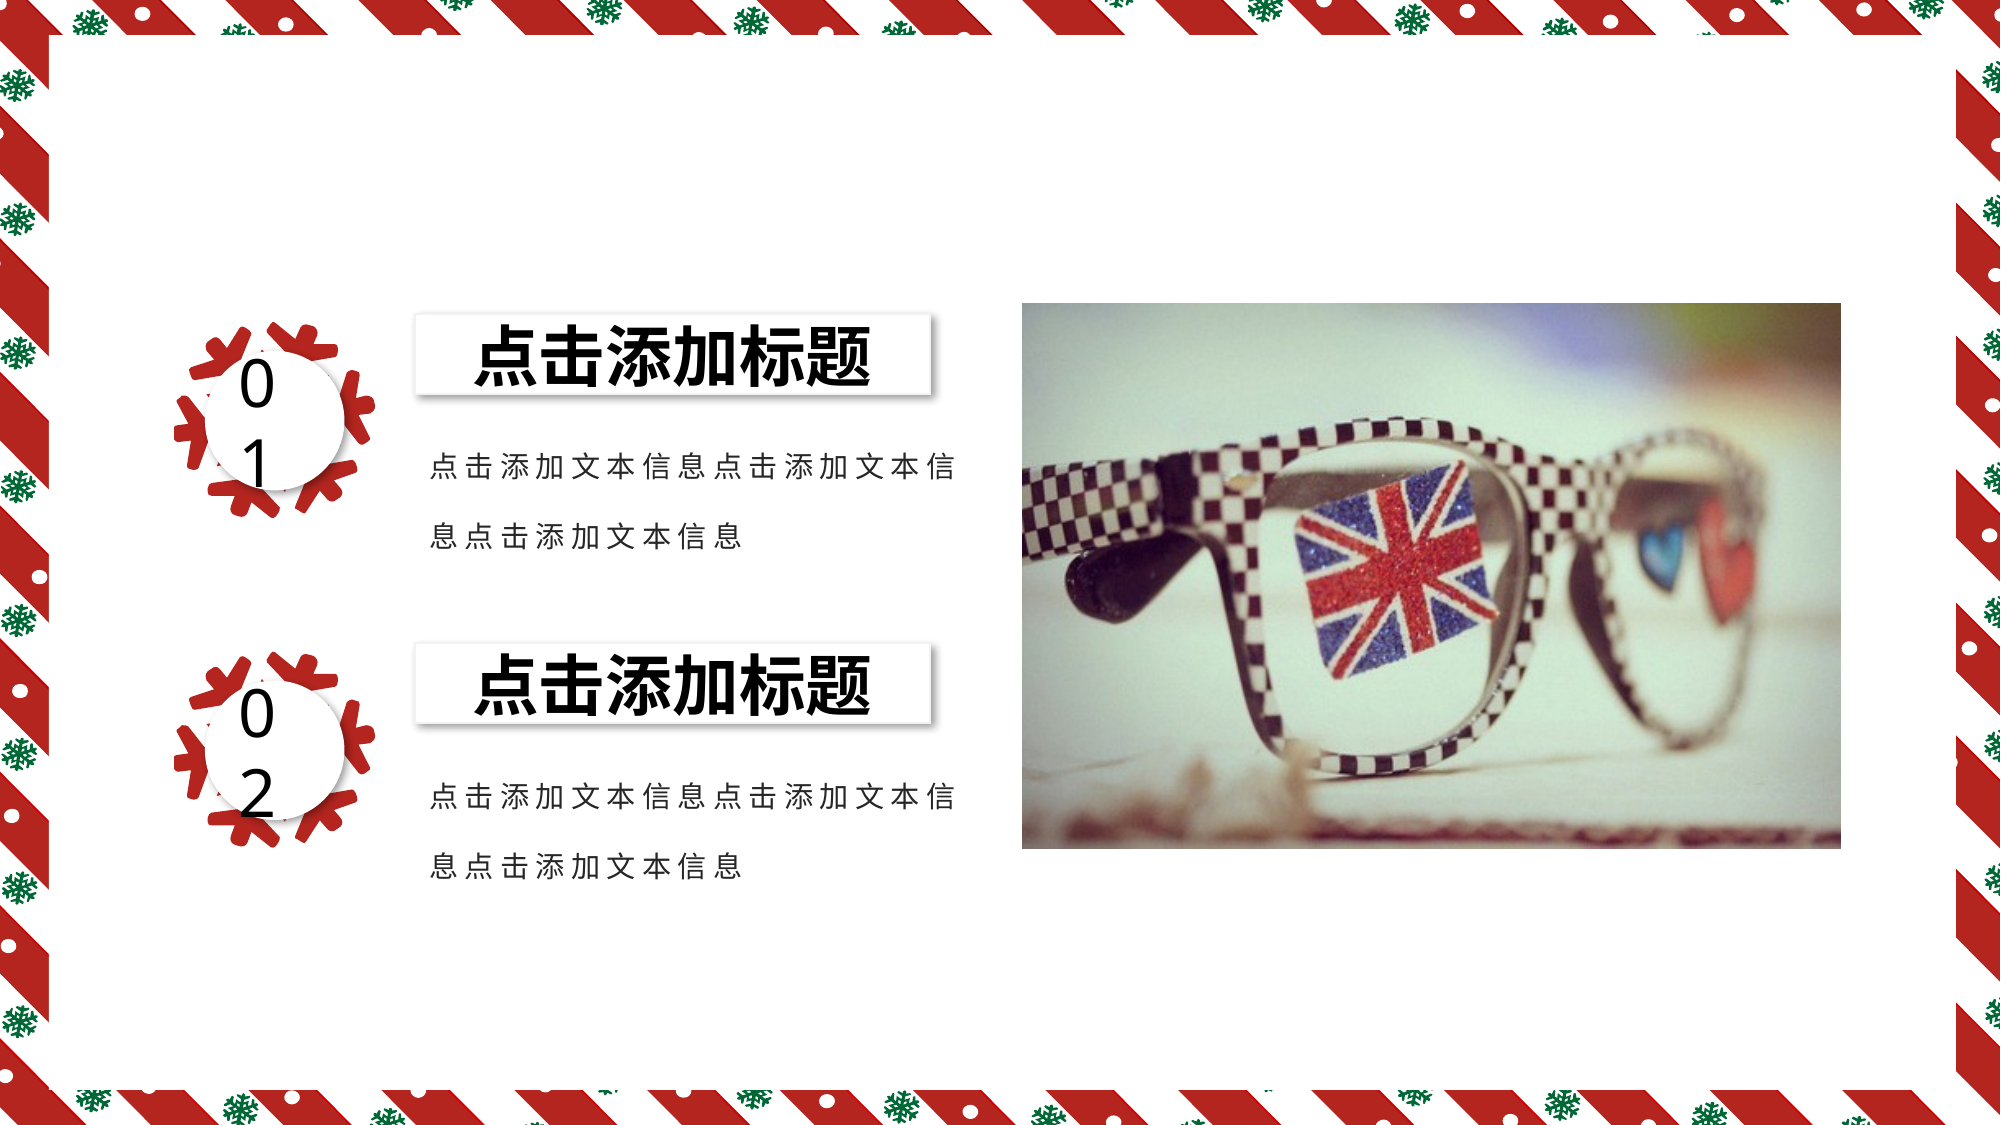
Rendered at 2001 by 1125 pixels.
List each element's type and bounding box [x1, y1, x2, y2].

text_box [174, 636, 1000, 893]
text_box [174, 307, 1000, 563]
picture [1022, 303, 1841, 849]
